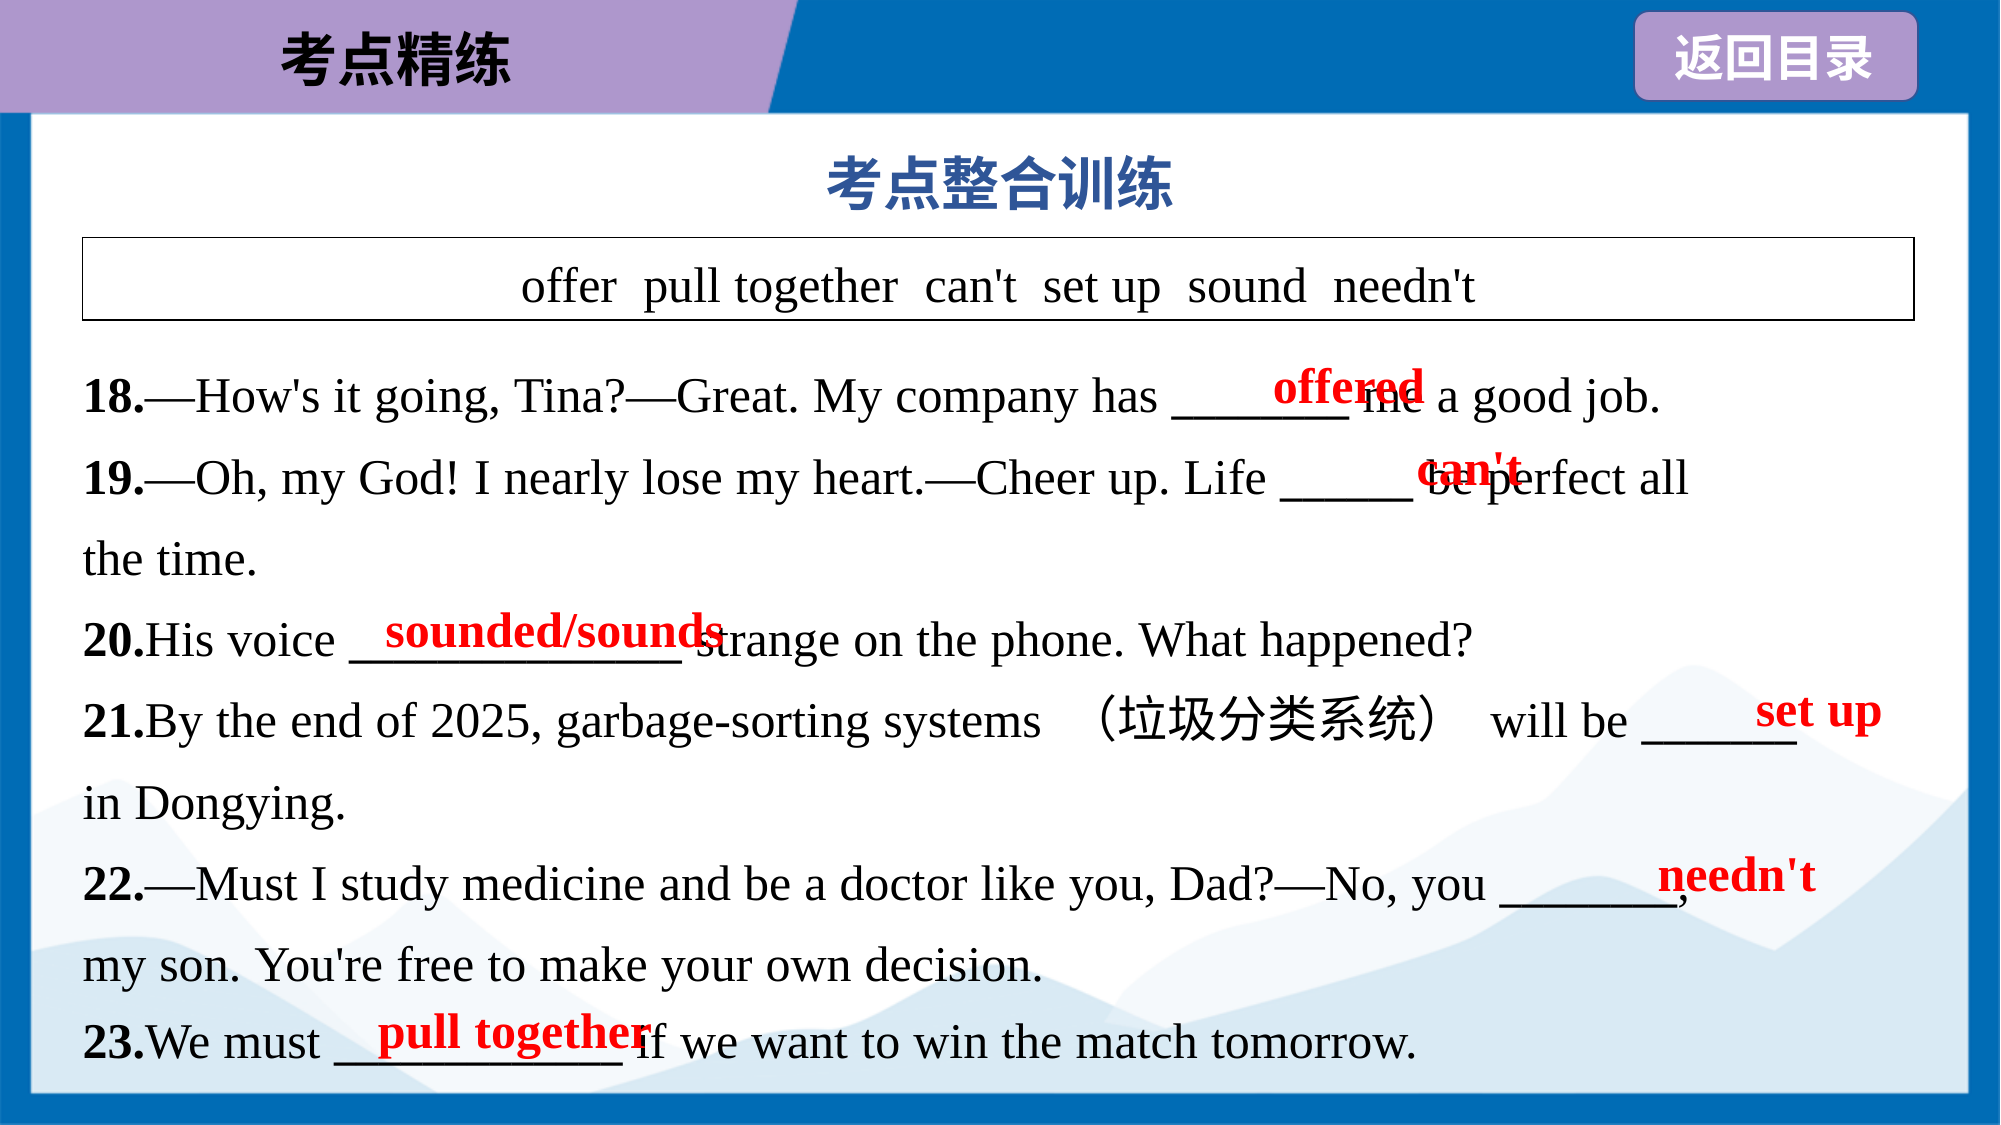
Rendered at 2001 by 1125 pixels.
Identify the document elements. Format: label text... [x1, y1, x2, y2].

text_box can't [1398, 418, 1541, 489]
text_box offered [1255, 336, 1443, 408]
text_box needn't [1639, 824, 1835, 895]
text_box set up [1731, 659, 1908, 730]
picture [0, 0, 2000, 1125]
text_box 考点整合训练 [82, 146, 1917, 217]
text_box sounded/sounds [367, 580, 743, 652]
text_box 18.—How's it going, Tina?—Great. My company has ________ me a good job. 19.—Oh, my God! I nearly lose my heart.—Cheer up. Life ______ be perfect all the time. 20.His voice _______________ strange on the phone. What happened? 21.By the end of 2025, garbage-sorting systems （垃圾分类系统） will be _______ in Dongying. 22.—Must I study medicine and be a doctor like you, Dad?—No, you ________, my son. You're free to make your own decision. 23.We must _____________ if we want to win the match tomorrow. [82, 341, 1917, 1062]
text_box pull together [353, 981, 677, 1052]
table_header offer pull together can't set up sound needn't [83, 238, 1913, 319]
